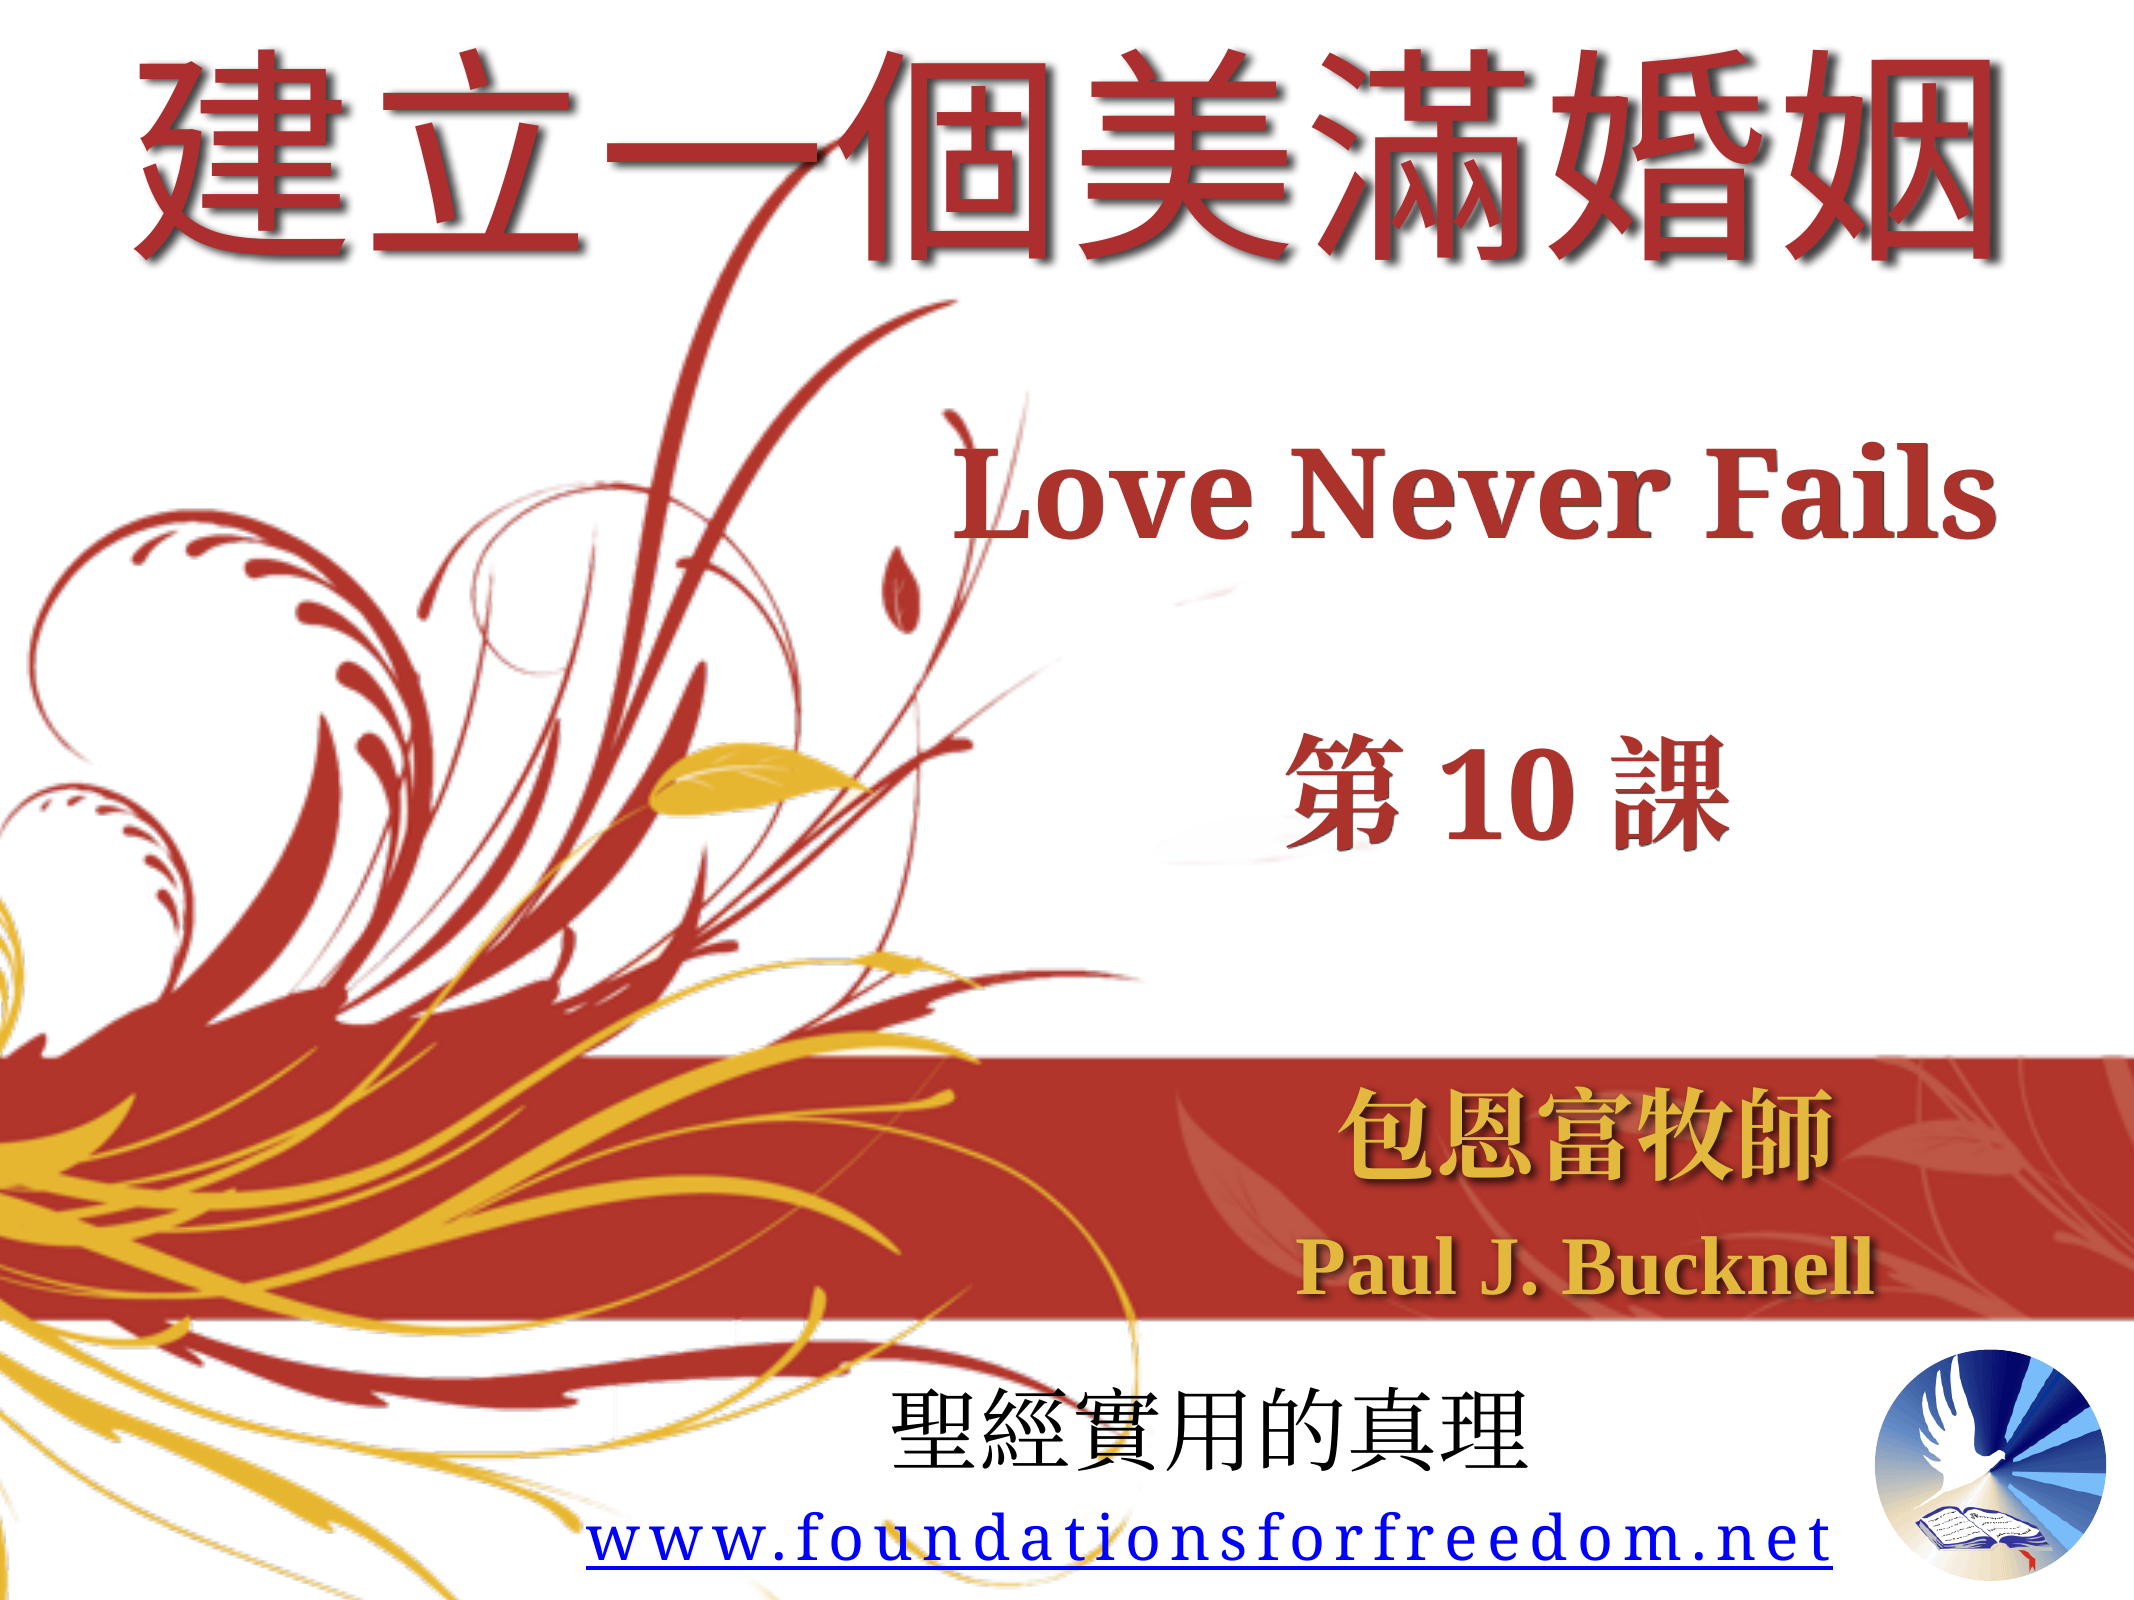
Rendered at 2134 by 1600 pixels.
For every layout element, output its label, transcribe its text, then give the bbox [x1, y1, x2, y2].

text_box 建立一個美滿婚姻 [0, 25, 2134, 95]
picture [0, 98, 2134, 1600]
